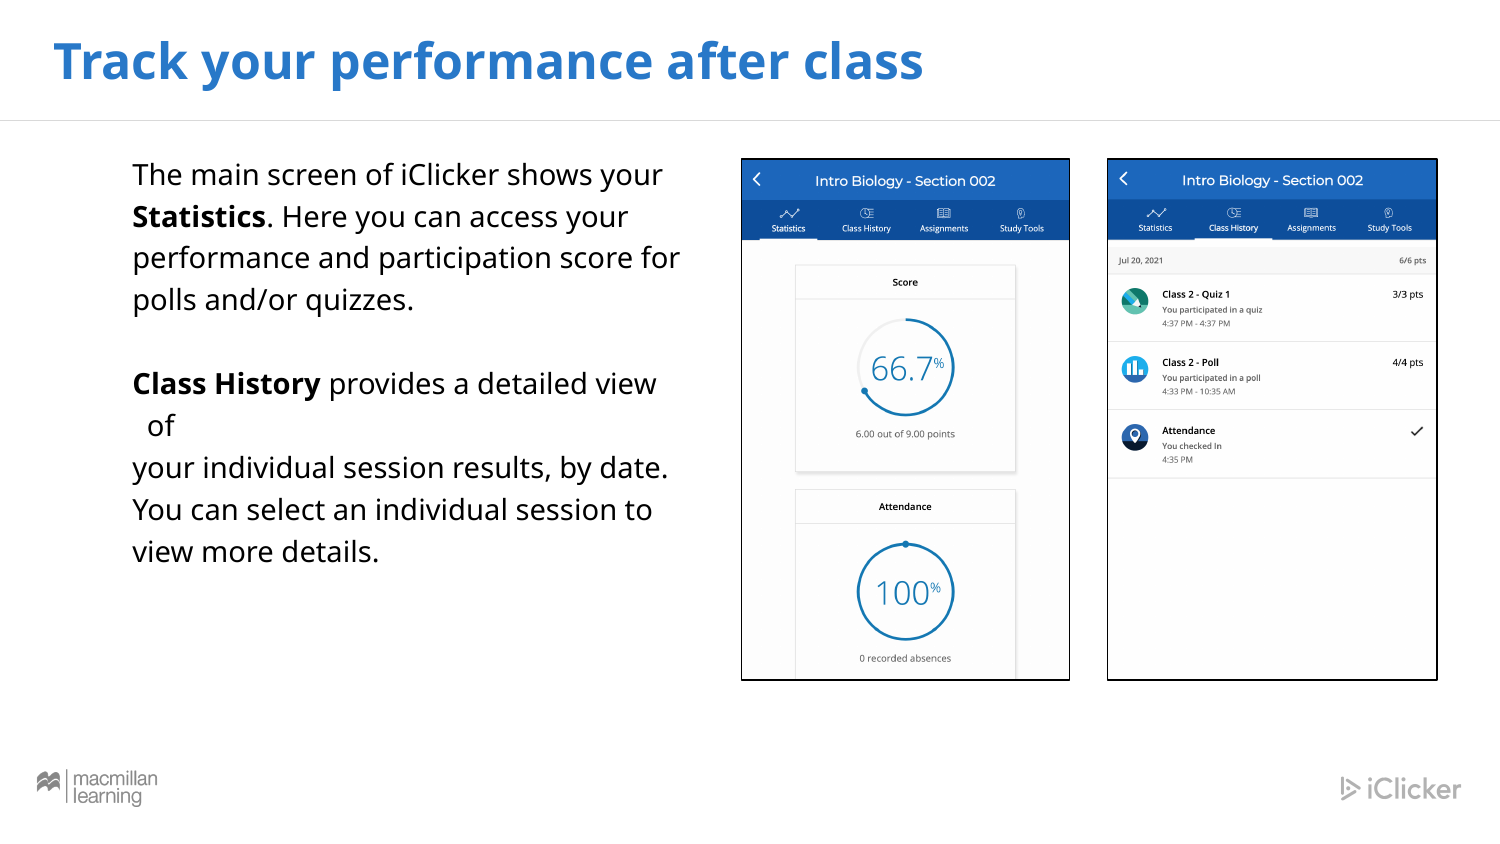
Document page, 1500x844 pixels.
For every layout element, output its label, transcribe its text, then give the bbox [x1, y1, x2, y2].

list The main screen of iClicker shows your Statistics. Here you can access your performance and participation score for polls and/or quizzes. Class History provides a detailed view of your individual session results, by date. You can select an individual session to view more details. [106, 133, 700, 735]
picture [741, 159, 1070, 680]
picture [36, 768, 158, 808]
picture [1108, 159, 1437, 680]
title Track your performance after class [38, 14, 1437, 91]
